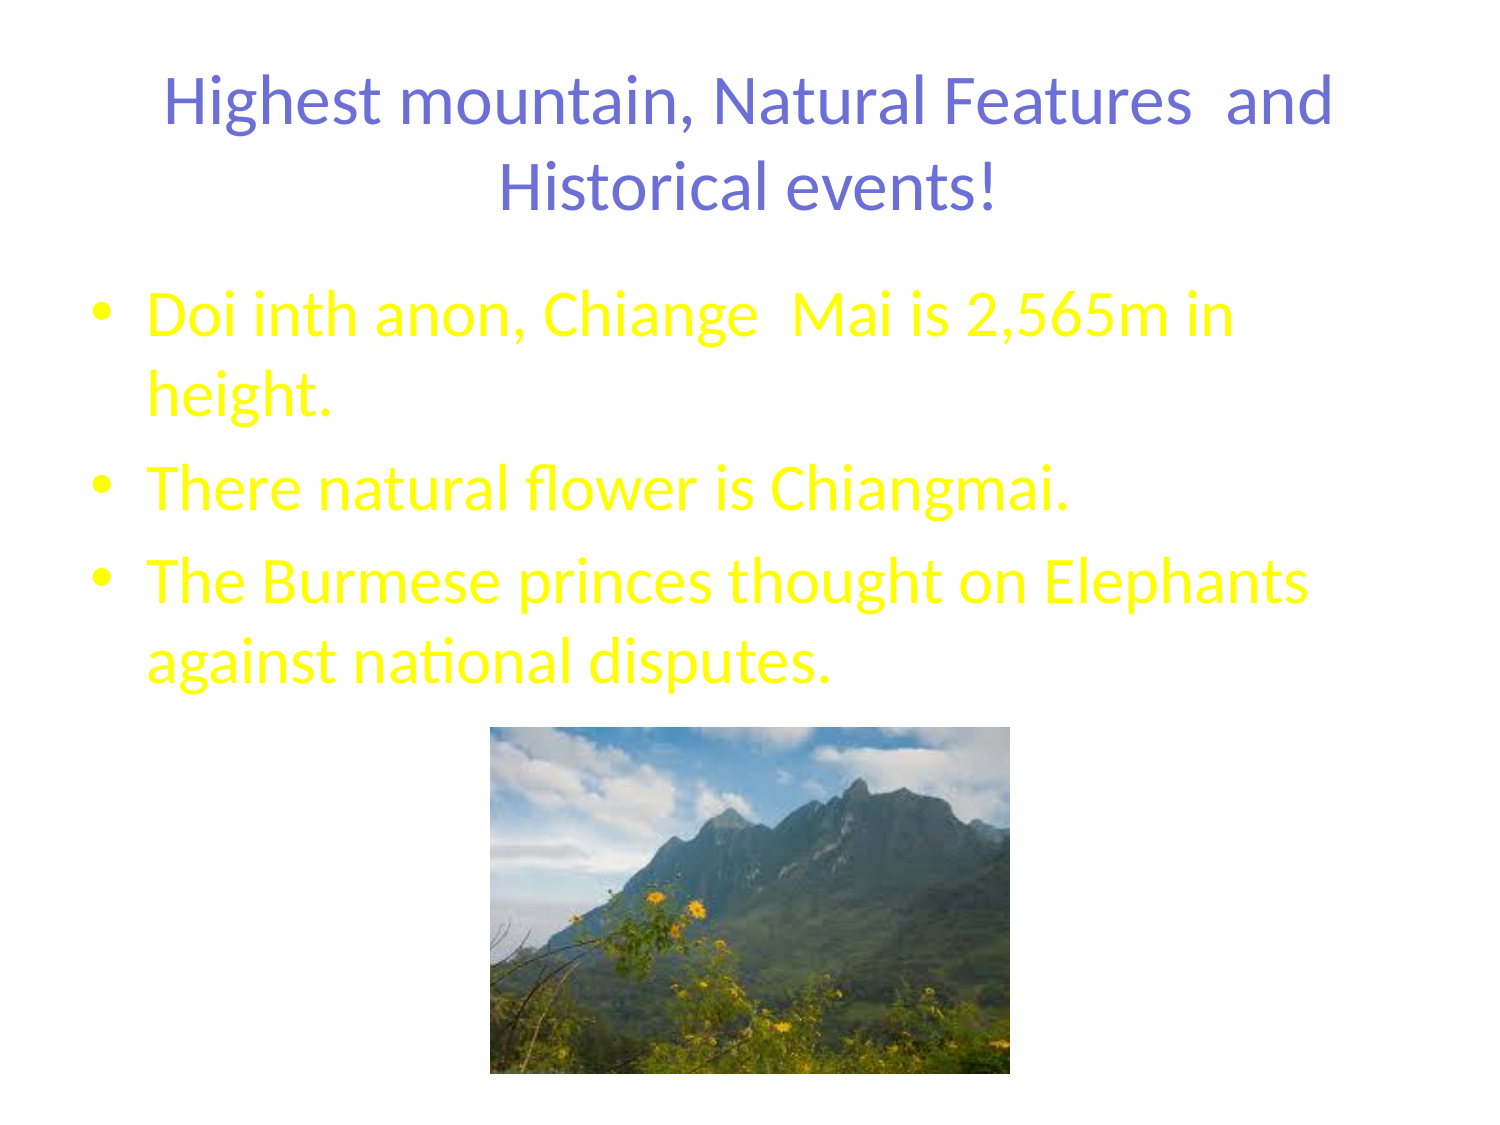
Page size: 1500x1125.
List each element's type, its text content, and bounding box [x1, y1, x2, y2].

list Doi inth anon, Chiange Mai is 2,565m in height. There natural flower is Chiangmai. The Burmese princes thought on Elephants against national disputes. [75, 262, 1425, 1005]
title Highest mountain, Natural Features and Historical events! [75, 45, 1425, 233]
picture [489, 727, 1011, 1074]
